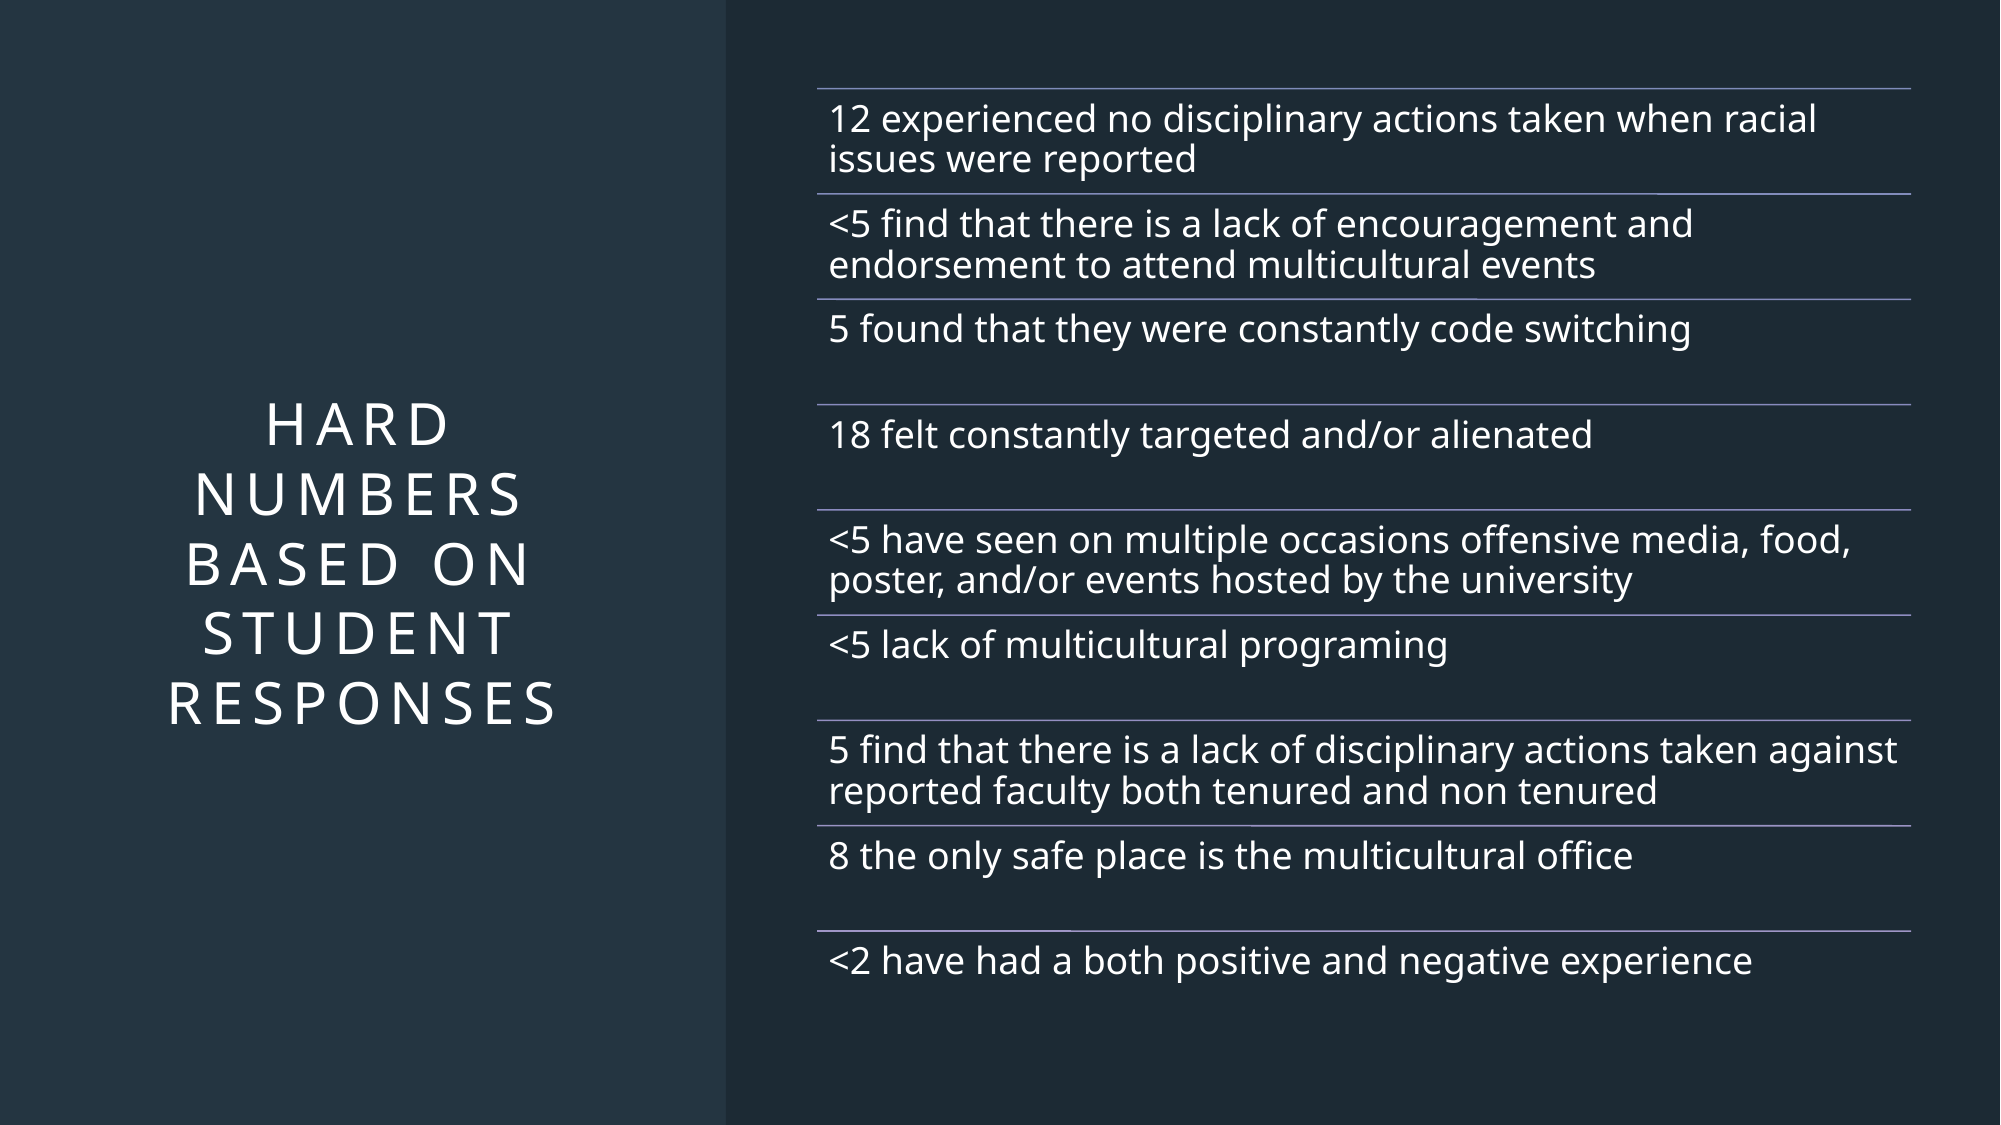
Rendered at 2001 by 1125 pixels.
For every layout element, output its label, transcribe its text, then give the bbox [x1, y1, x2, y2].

text_box [0, 0, 725, 1125]
title Hard Numbers based on student Responses [88, 177, 634, 947]
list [816, 88, 1912, 1037]
text_box [725, 0, 2000, 1125]
